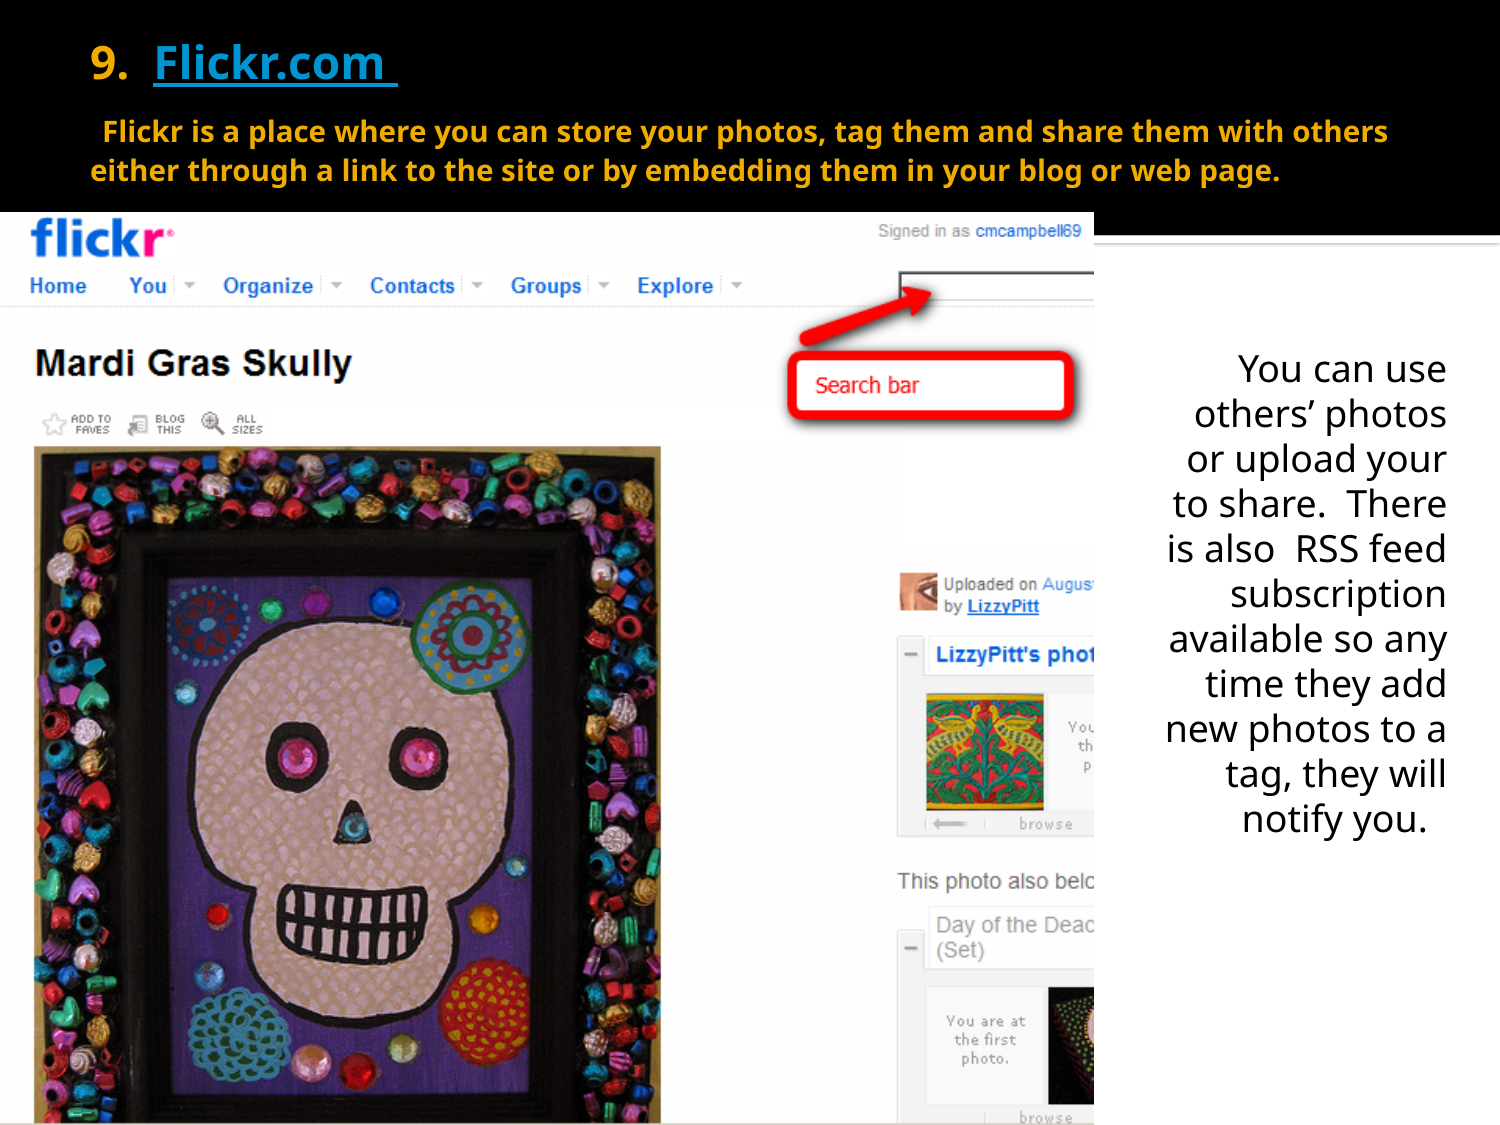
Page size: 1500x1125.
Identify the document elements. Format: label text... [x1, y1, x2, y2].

text_box You can use others’ photos or upload your to share. There is also RSS feed subscription available so any time they add new photos to a tag, they will notify you. [1149, 337, 1463, 893]
picture [0, 212, 1094, 1125]
title 9. Flickr.com Flickr is a place where you can store your photos, tag them and share them with others either through a link to the site or by embedding them in your blog or web page. [75, 25, 1425, 231]
